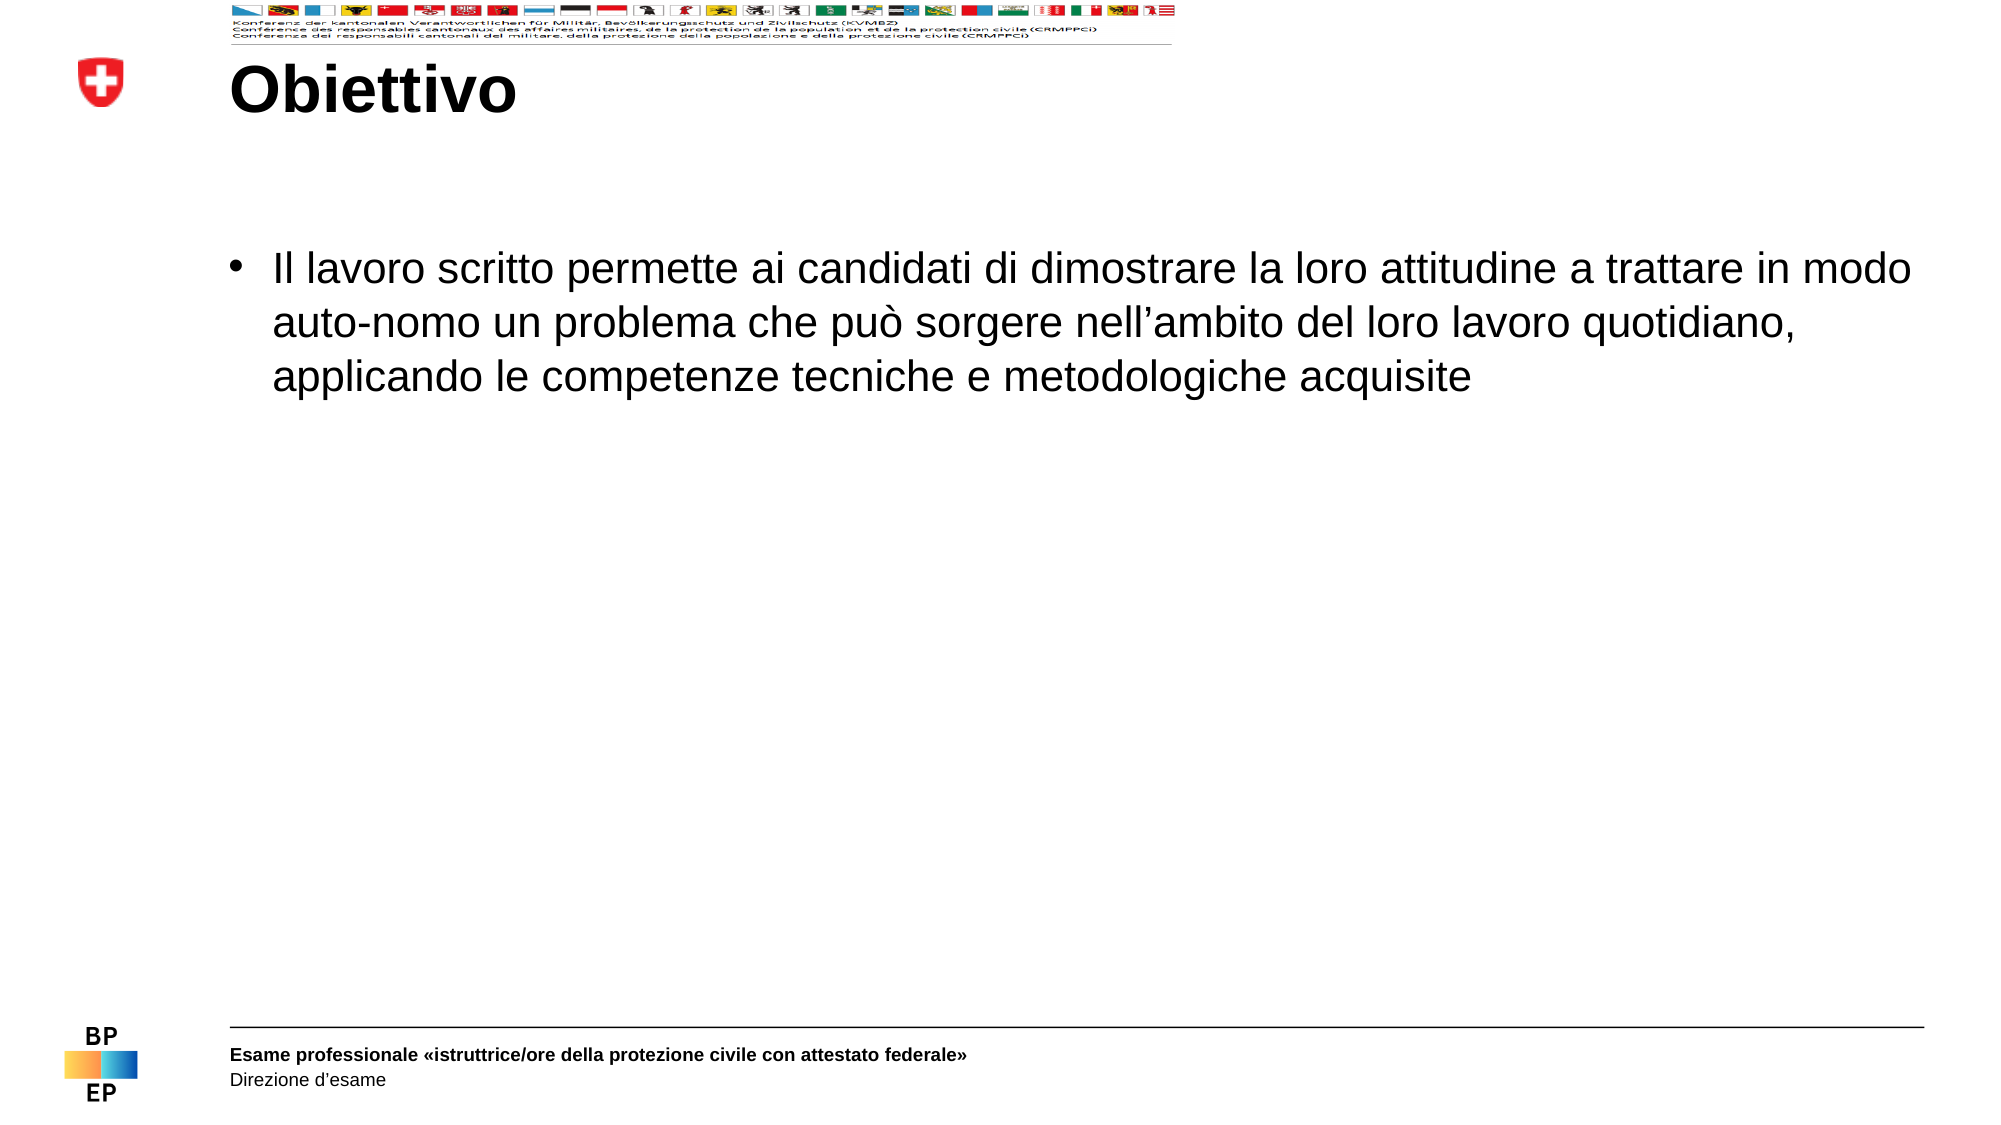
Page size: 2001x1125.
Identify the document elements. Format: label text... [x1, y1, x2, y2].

title Obiettivo [229, 50, 1922, 199]
footer Esame professionale «istruttrice/ore della protezione civile con attestato federale» Direzione d’esame [229, 1040, 1177, 1088]
picture [229, 4, 1175, 46]
list Il lavoro scritto permette ai candidati di dimostrare la loro attitudine a trattare in modo auto-nomo un problema che può sorgere nell’ambito del loro lavoro quotidiano, applicando le competenze tecniche e metodologiche acquisite [228, 237, 1922, 981]
picture [61, 1021, 140, 1106]
